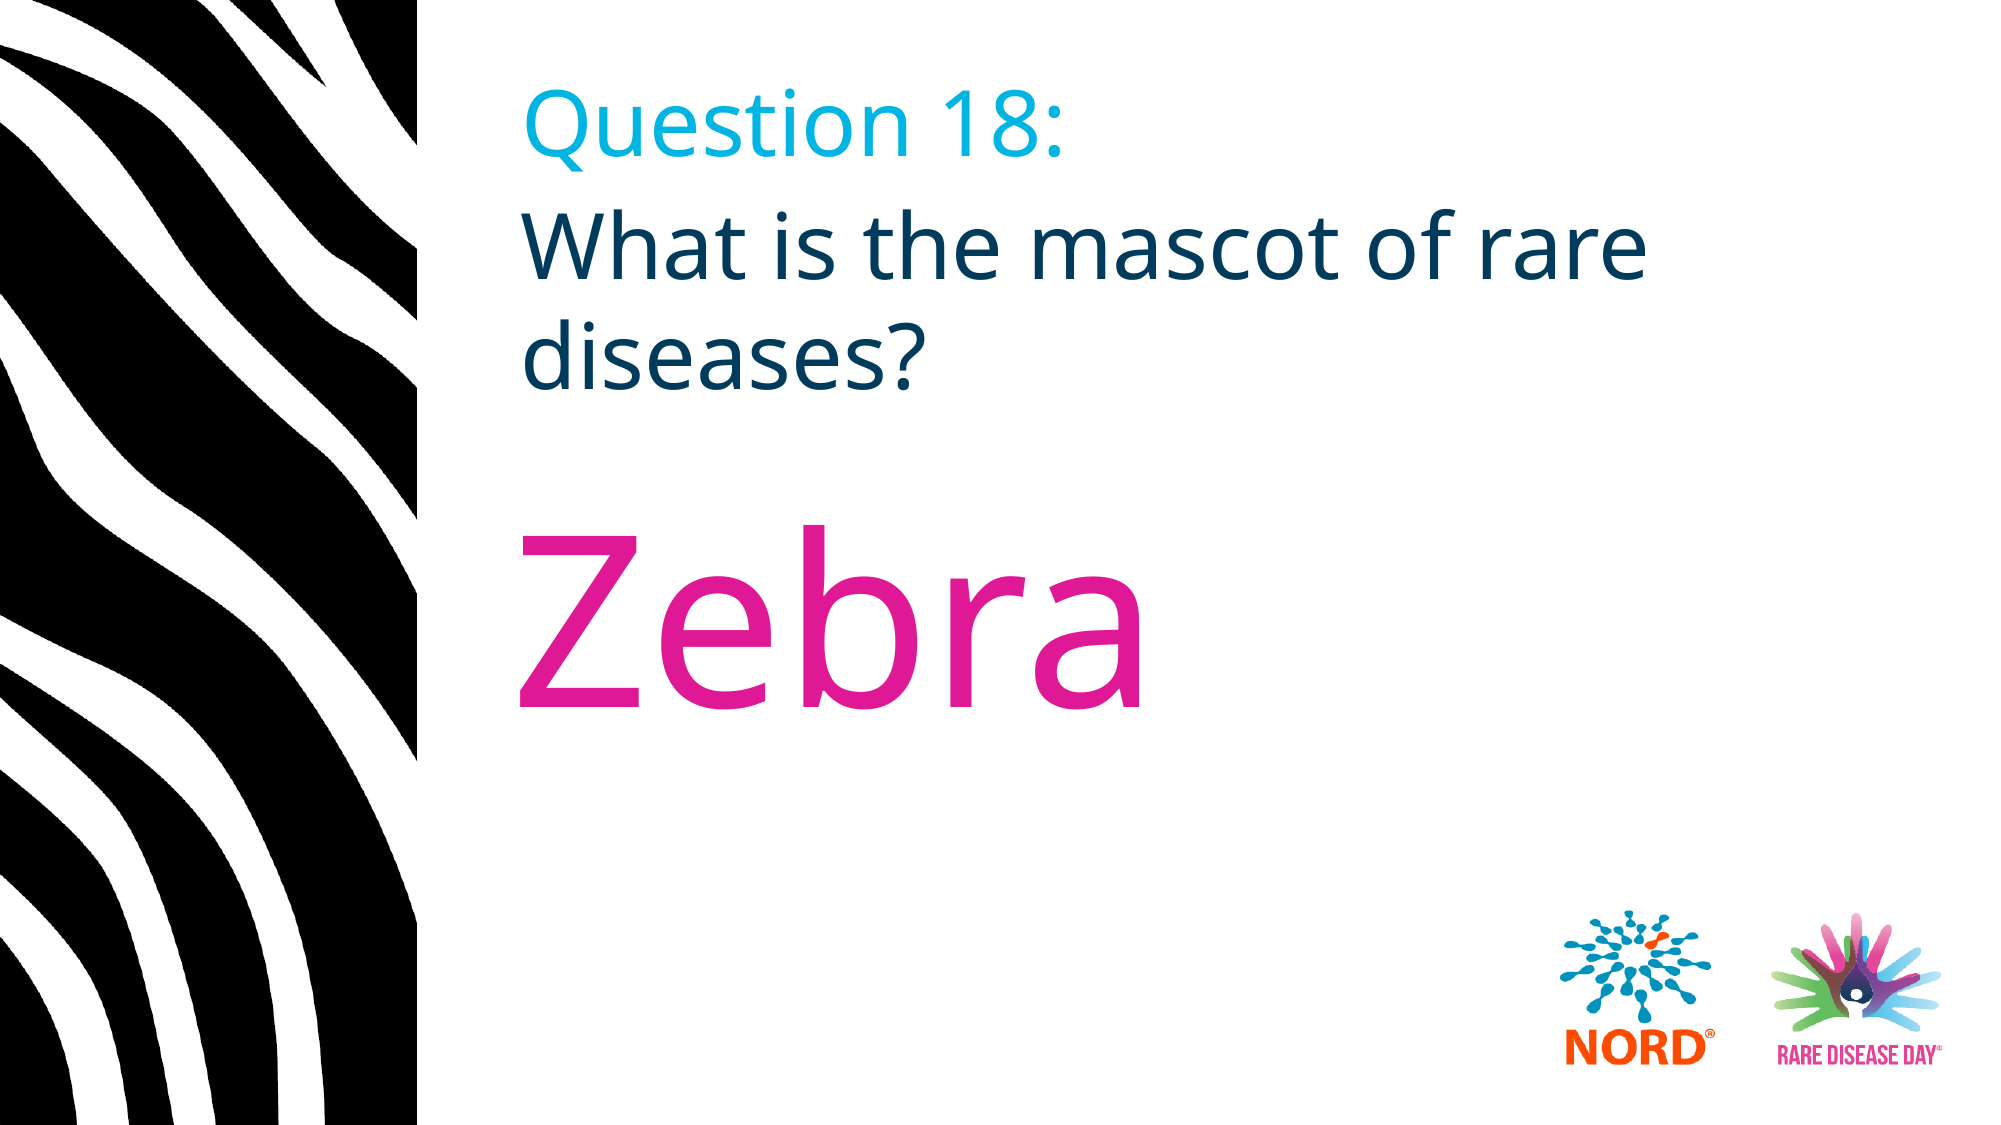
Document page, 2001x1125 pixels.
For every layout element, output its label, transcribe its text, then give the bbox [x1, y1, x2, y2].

text_box Zebra [496, 512, 1853, 711]
text_box What is the mascot of rare diseases? [505, 180, 1900, 415]
picture [0, 0, 2001, 1125]
title Question 18: [506, 75, 1863, 180]
